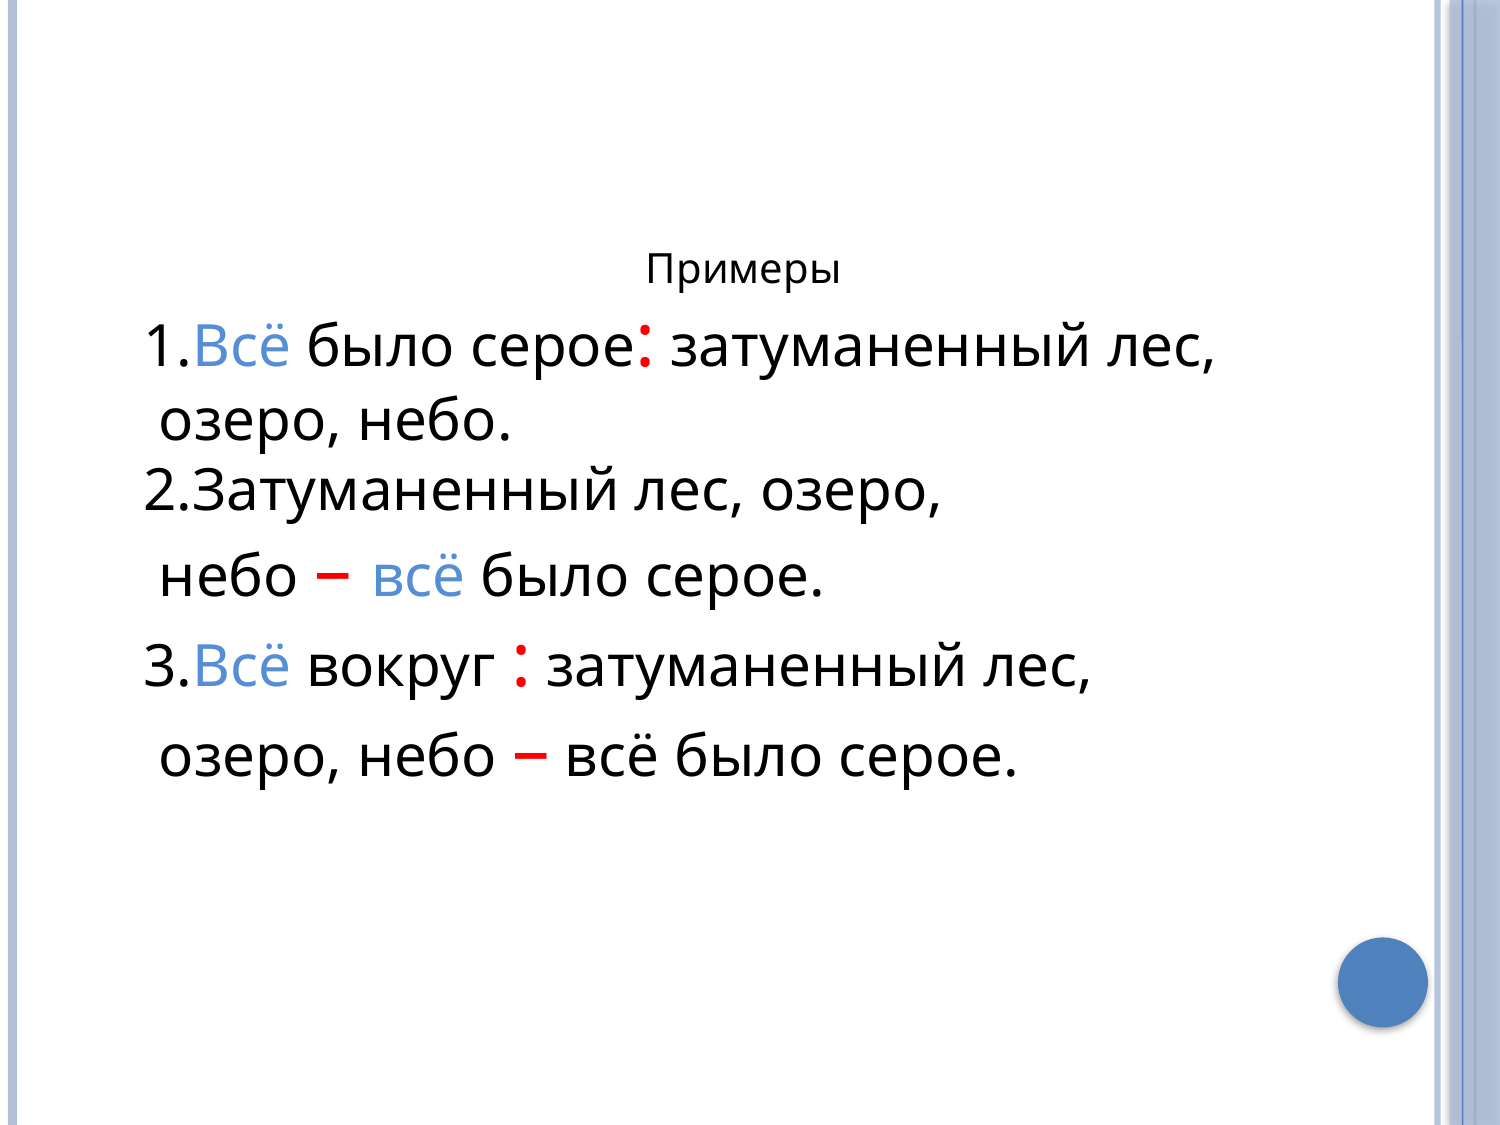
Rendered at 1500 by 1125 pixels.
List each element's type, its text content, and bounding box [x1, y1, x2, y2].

text_box Примеры 1.Всё было серое: затуманенный лес, озеро, небо. 2.Затуманенный лес, озеро, небо – всё было серое. 3.Всё вокруг : затуманенный лес, озеро, небо – всё было серое. [128, 234, 1359, 869]
